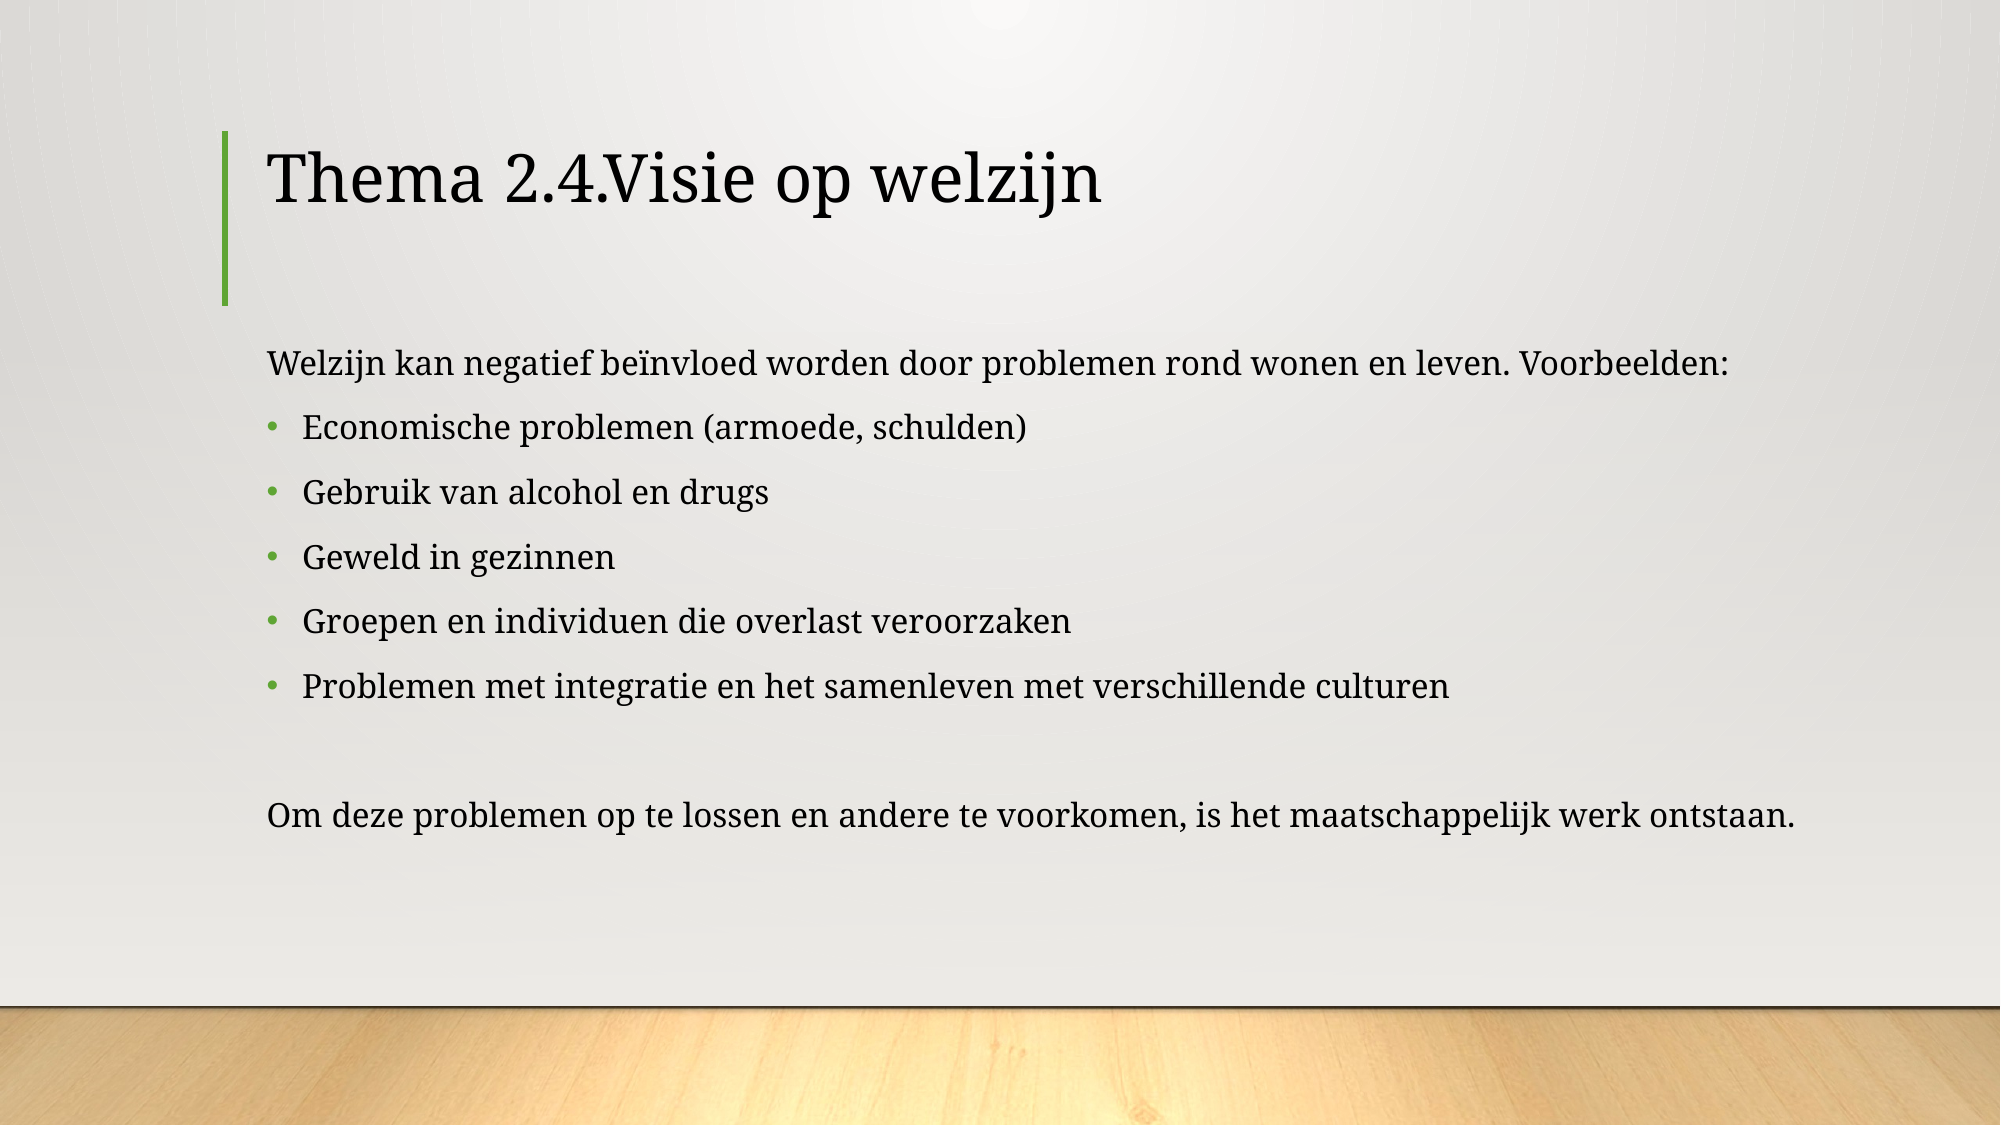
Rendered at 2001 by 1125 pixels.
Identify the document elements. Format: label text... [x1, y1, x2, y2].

title Thema 2.4.Visie op welzijn [251, 131, 1814, 305]
list Welzijn kan negatief beïnvloed worden door problemen rond wonen en leven. Voorbeelden: Economische problemen (armoede, schulden) Gebruik van alcohol en drugs Geweld in gezinnen Groepen en individuen die overlast veroorzaken Problemen met integratie en het samenleven met verschillende culturen Om deze problemen op te lossen en andere te voorkomen, is het maatschappelijk werk ontstaan. [251, 326, 1814, 893]
picture [0, 1006, 2000, 1125]
